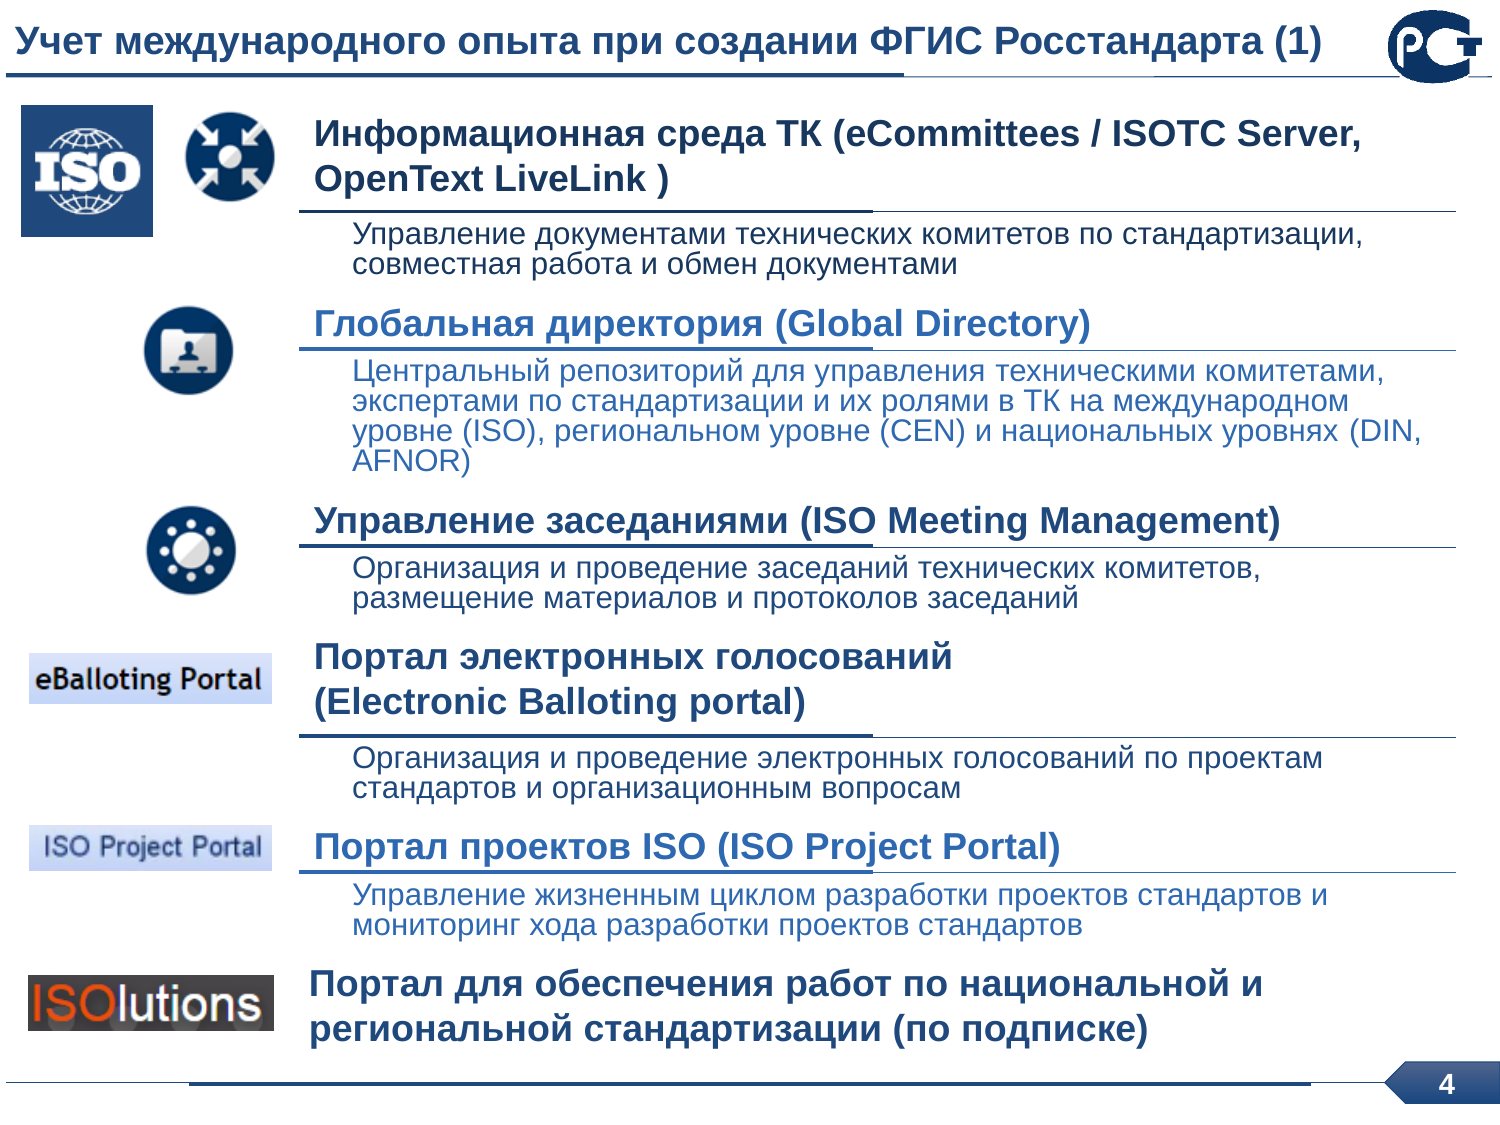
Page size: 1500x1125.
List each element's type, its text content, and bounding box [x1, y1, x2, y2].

text_box Портал для обеспечения работ по национальной и региональной стандартизации (по подписке) [294, 951, 1452, 1057]
picture [29, 653, 272, 704]
slide_number 4 [1384, 1062, 1500, 1104]
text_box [299, 814, 1457, 950]
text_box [299, 101, 1457, 290]
picture [27, 975, 274, 1031]
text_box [299, 291, 1457, 487]
picture [133, 500, 244, 602]
picture [29, 825, 272, 871]
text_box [299, 488, 1457, 624]
picture [180, 105, 281, 211]
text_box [21, 106, 153, 248]
title Учет международного опыта при создании ФГИС Росстандарта (1) [0, 0, 1495, 77]
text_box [299, 625, 1457, 814]
picture [140, 298, 238, 404]
